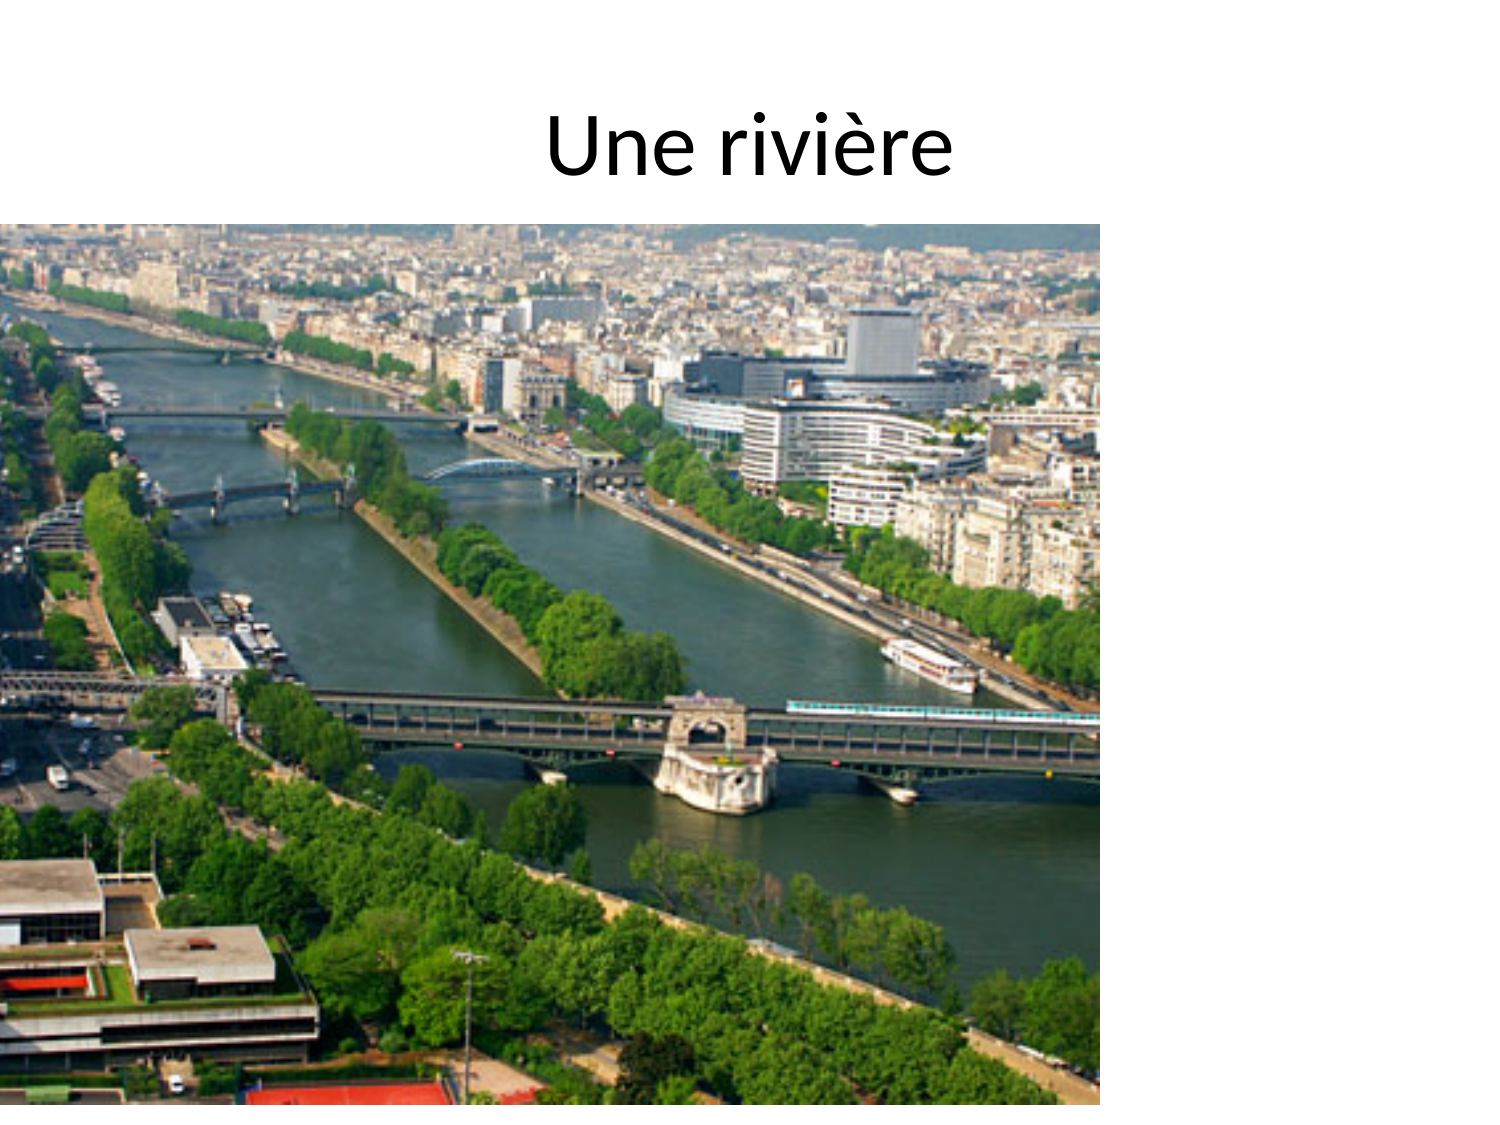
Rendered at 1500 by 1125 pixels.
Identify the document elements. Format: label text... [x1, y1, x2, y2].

title Une rivière [75, 45, 1425, 233]
picture [0, 224, 1101, 1106]
